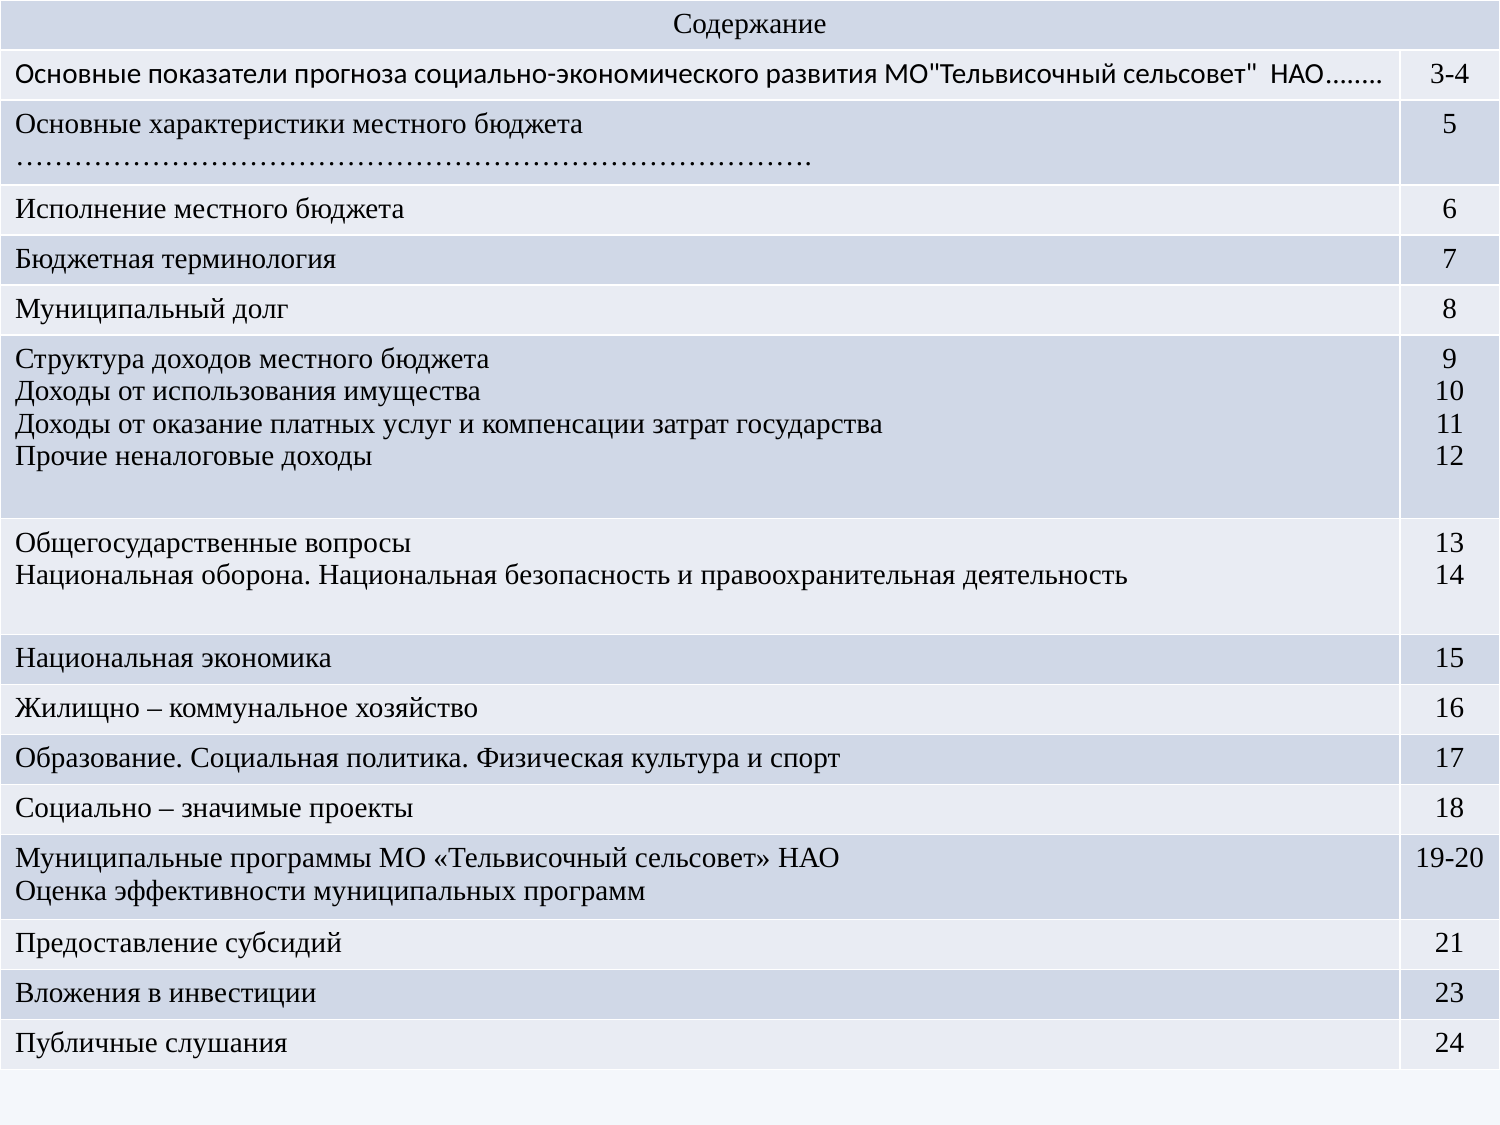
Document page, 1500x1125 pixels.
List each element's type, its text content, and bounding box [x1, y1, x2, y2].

table_cell 7 [1401, 236, 1499, 284]
table_cell 21 [1401, 920, 1499, 969]
table_cell Общегосударственные вопросы Национальная оборона. Национальная безопасность и правоохранительная деятельность [1, 519, 1399, 634]
table_cell Муниципальные программы МО «Тельвисочный сельсовет» НАО Оценка эффективности муниципальных программ [1, 835, 1399, 919]
table_cell Жилищно – коммунальное хозяйство [1, 685, 1399, 734]
table_cell 6 [1401, 186, 1499, 234]
table_cell Публичные слушания [1, 1020, 1399, 1069]
table_cell 9 10 11 12 [1401, 336, 1499, 518]
table_cell Муниципальный долг [1, 286, 1399, 334]
table_cell 5 [1401, 101, 1499, 184]
table_cell 13 14 [1401, 519, 1499, 634]
table_cell Бюджетная терминология [1, 236, 1399, 284]
table_cell Основные показатели прогноза социально-экономического развития МО"Тельвисочный сельсовет" НАО........ [1, 51, 1399, 99]
table_cell Национальная экономика [1, 635, 1399, 684]
table_cell 24 [1401, 1020, 1499, 1069]
table_cell Образование. Социальная политика. Физическая культура и спорт [1, 735, 1399, 784]
table_cell Социально – значимые проекты [1, 785, 1399, 834]
table_cell 17 [1401, 735, 1499, 784]
table_cell 23 [1401, 970, 1499, 1019]
table_cell Структура доходов местного бюджета Доходы от использования имущества Доходы от оказание платных услуг и компенсации затрат государства Прочие неналоговые доходы [1, 336, 1399, 518]
table_cell Исполнение местного бюджета [1, 186, 1399, 234]
table_cell 15 [1401, 635, 1499, 684]
table_cell 19-20 [1401, 835, 1499, 919]
table_header Содержание [1, 1, 1499, 49]
table_cell 16 [1401, 685, 1499, 734]
table_cell Основные характеристики местного бюджета ………………………………………………………………………. [1, 101, 1399, 184]
table_cell 3-4 [1401, 51, 1499, 99]
table_cell 8 [1401, 286, 1499, 334]
table_cell Предоставление субсидий [1, 920, 1399, 969]
table_cell Вложения в инвестиции [1, 970, 1399, 1019]
table_cell 18 [1401, 785, 1499, 834]
